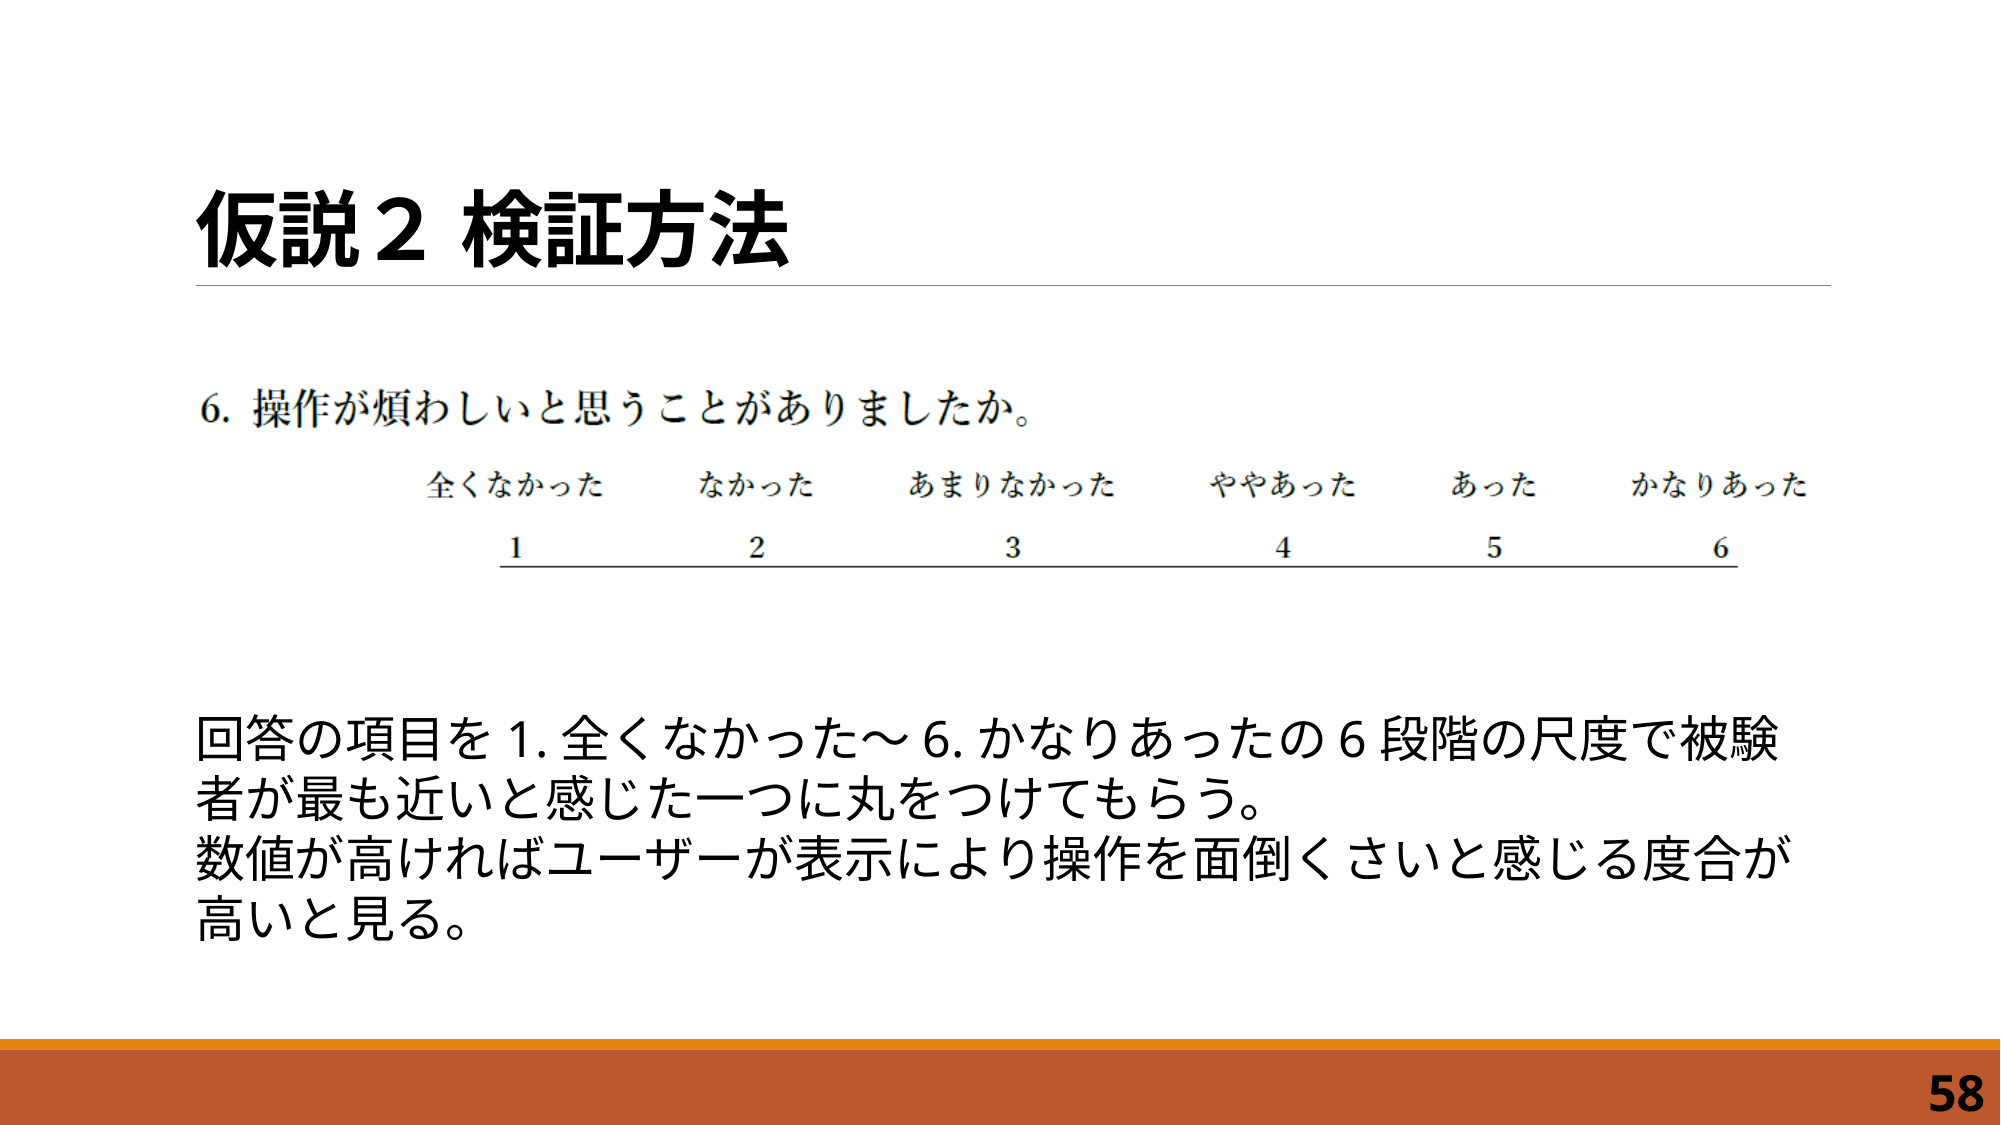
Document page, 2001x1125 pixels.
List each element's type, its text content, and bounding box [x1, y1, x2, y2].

slide_number 58 [1784, 1065, 2000, 1125]
title 仮説２ 検証方法 [180, 47, 1830, 285]
text_box 回答の項目を1.全くなかった～6.かなりあったの6段階の尺度で被験者が最も近いと感じた一つに丸をつけてもらう。 数値が高ければユーザーが表示により操作を面倒くさいと感じる度合が高いと見る。 [179, 699, 1830, 955]
picture [179, 367, 1831, 591]
